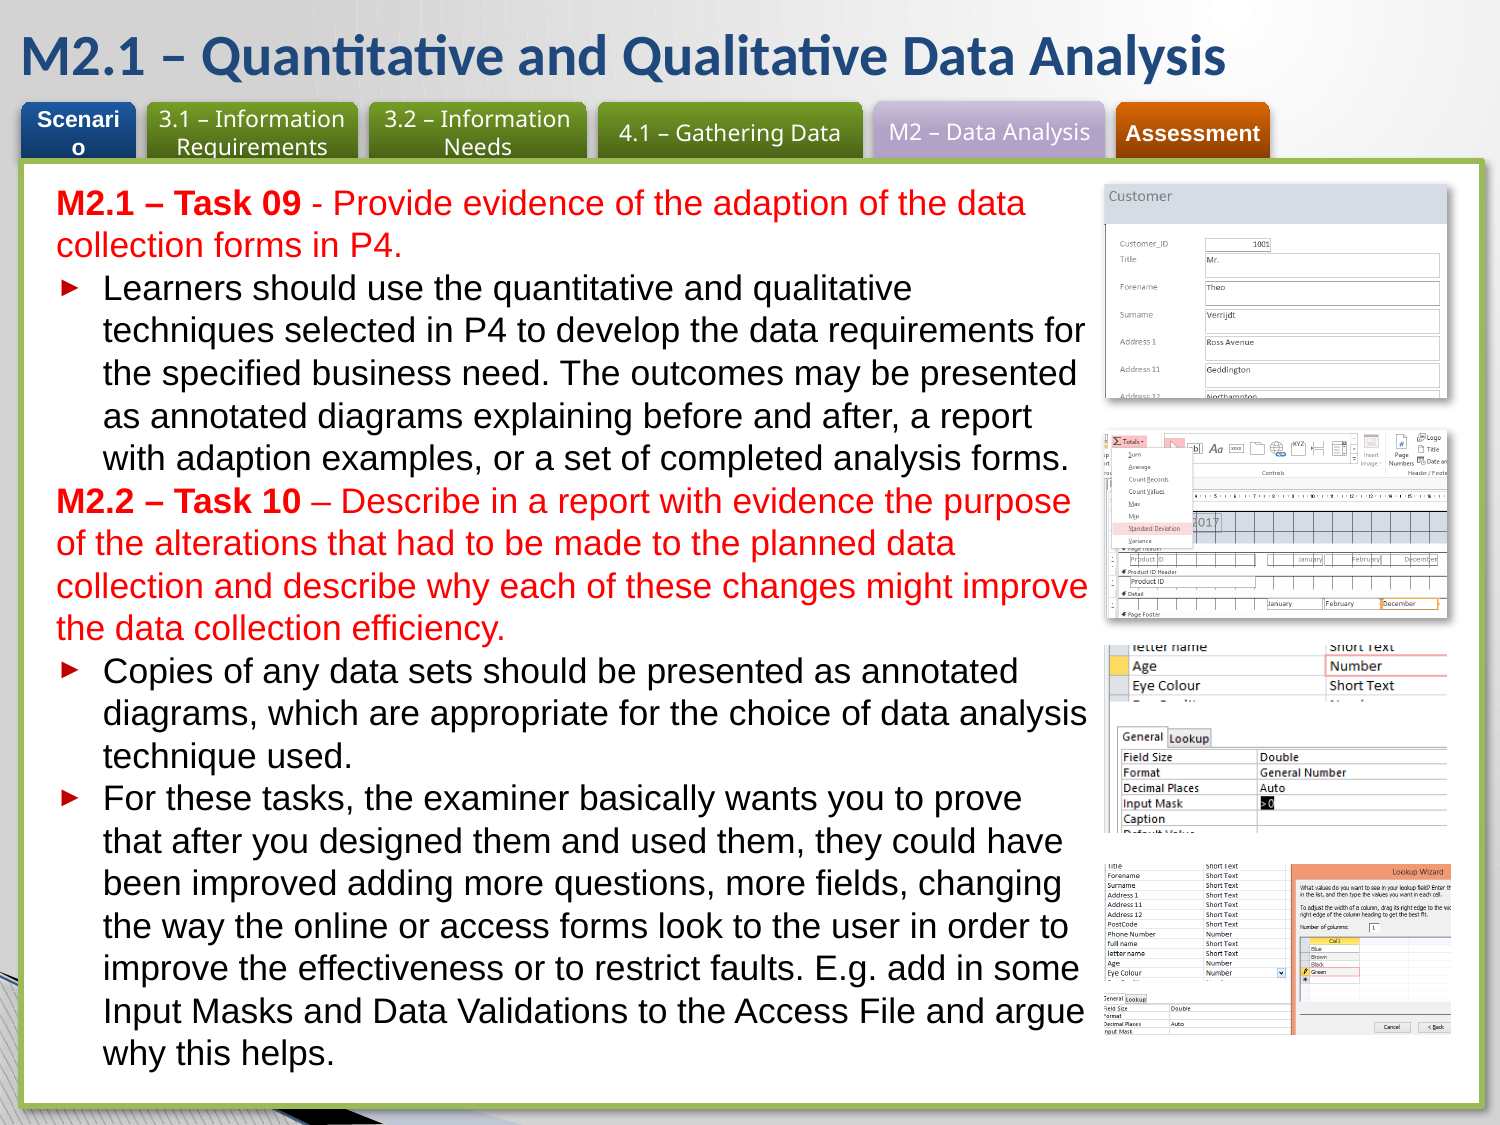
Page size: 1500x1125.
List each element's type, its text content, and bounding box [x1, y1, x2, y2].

picture [1104, 429, 1448, 619]
picture [1104, 644, 1448, 834]
picture [1104, 184, 1448, 398]
title M2.1 – Quantitative and Qualitative Data Analysis [5, 7, 1258, 98]
picture [281, 1114, 303, 1125]
text_box M2.1 – Task 09 - Provide evidence of the adaption of the data collection forms in P4. Learners should use the quantitative and qualitative techniques selected in P4 to develop the data requirements for the specified business need. The outcomes may be presented as annotated diagrams explaining before and after, a report with adaption examples, or a set of completed analysis forms. M2.2 – Task 10 – Describe in a report with evidence the purpose of the alterations that had to be made to the planned data collection and describe why each of these changes might improve the data collection efficiency. Copies of any data sets should be presented as annotated diagrams, which are appropriate for the choice of data analysis technique used. For these tasks, the examiner basically wants you to prove that after you designed them and used them, they could have been improved adding more questions, more fields, changing the way the online or access forms look to the user in order to improve the effectiveness or to restrict faults. E.g. add in some Input Masks and Data Validations to the Access File and argue why this helps. [41, 172, 1105, 1081]
picture [1104, 864, 1452, 1036]
